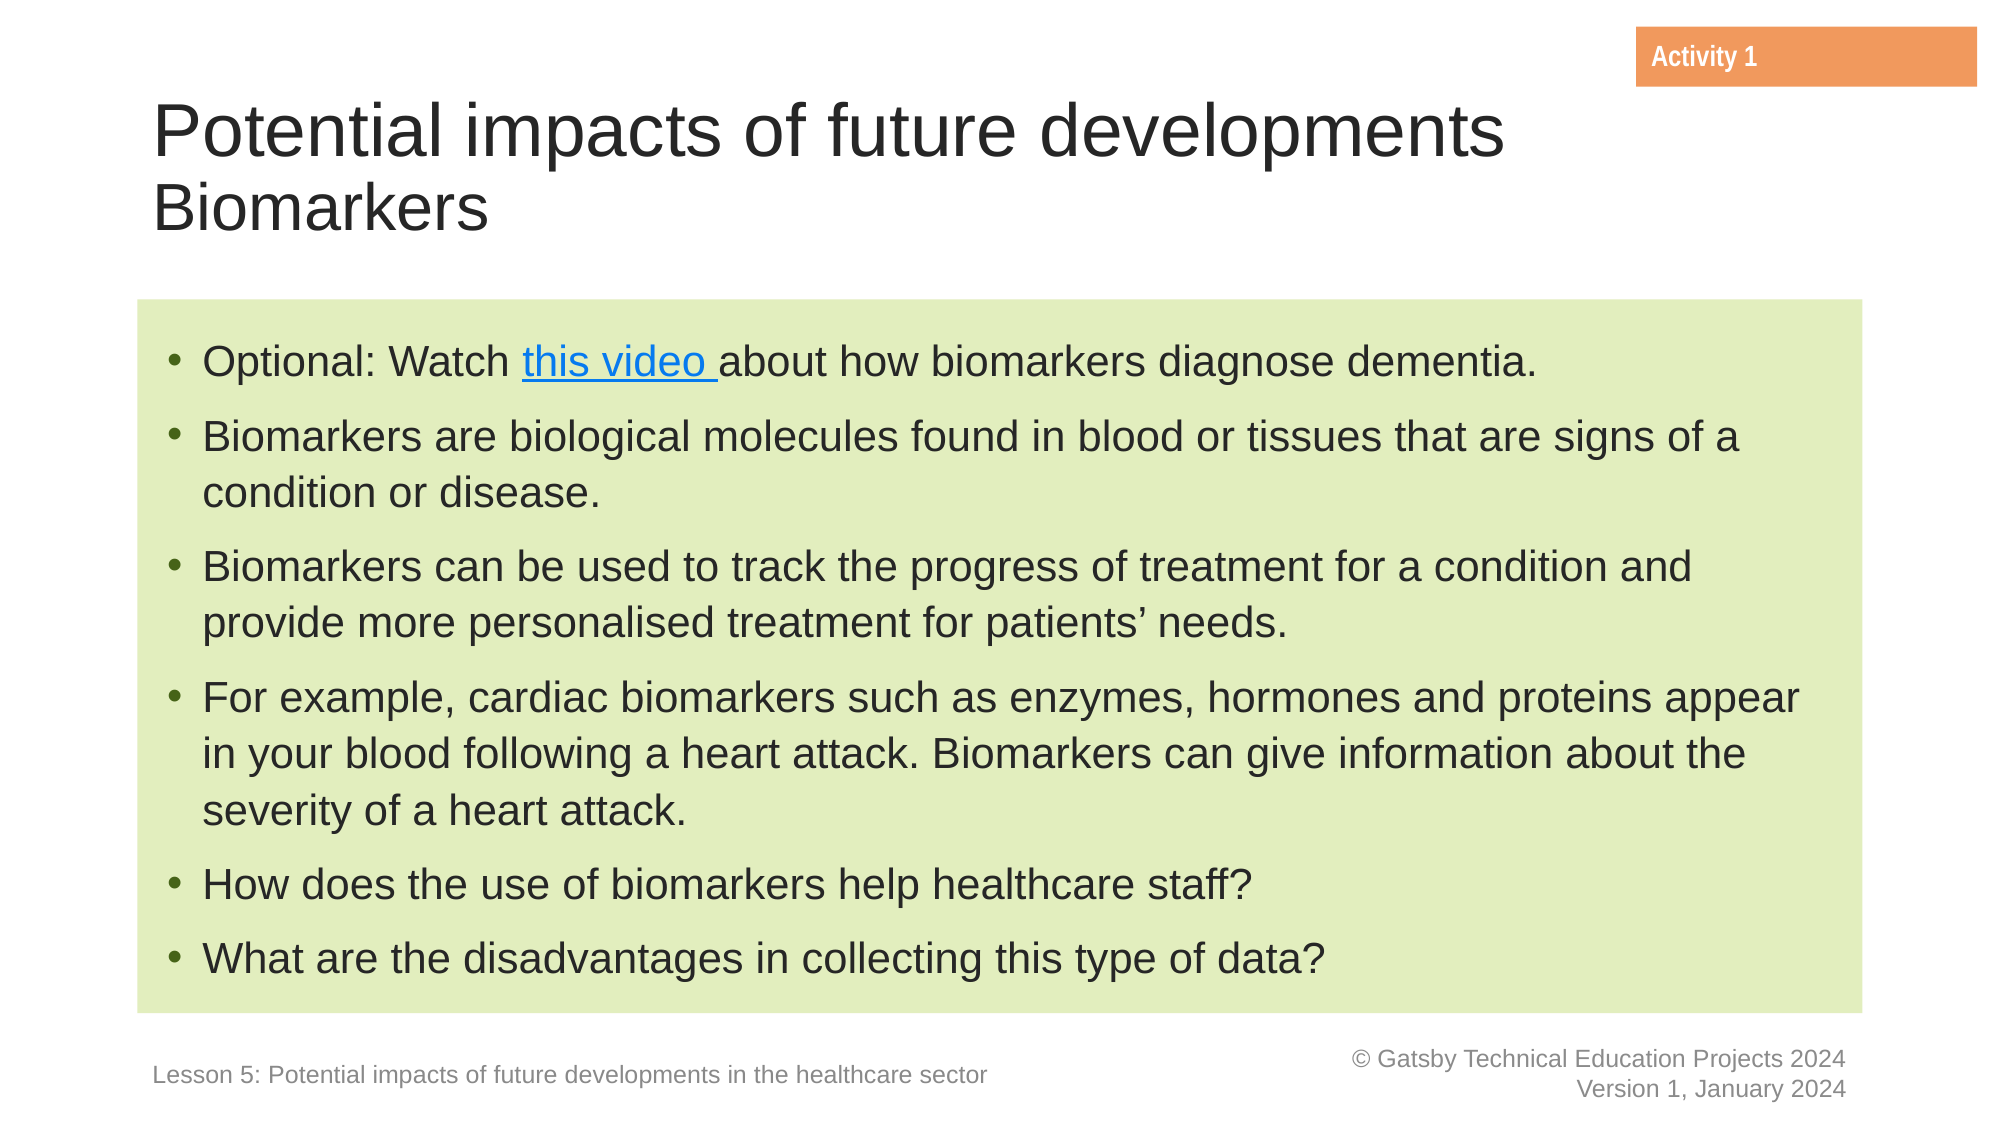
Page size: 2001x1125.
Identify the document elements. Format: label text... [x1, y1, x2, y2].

list Activity 1 [1636, 26, 1978, 87]
list Optional: Watch this video about how biomarkers diagnose dementia. Biomarkers are biological molecules found in blood or tissues that are signs of a condition or disease. Biomarkers can be used to track the progress of treatment for a condition and provide more personalised treatment for patients’ needs. For example, cardiac biomarkers such as enzymes, hormones and proteins appear in your blood following a heart attack. Biomarkers can give information about the severity of a heart attack. How does the use of biomarkers help healthcare staff? What are the disadvantages in collecting this type of data? [137, 299, 1863, 1014]
title Potential impacts of future developments Biomarkers [137, 59, 1863, 278]
list Lesson 5: Potential impacts of future developments in the healthcare sector [137, 1042, 1121, 1103]
